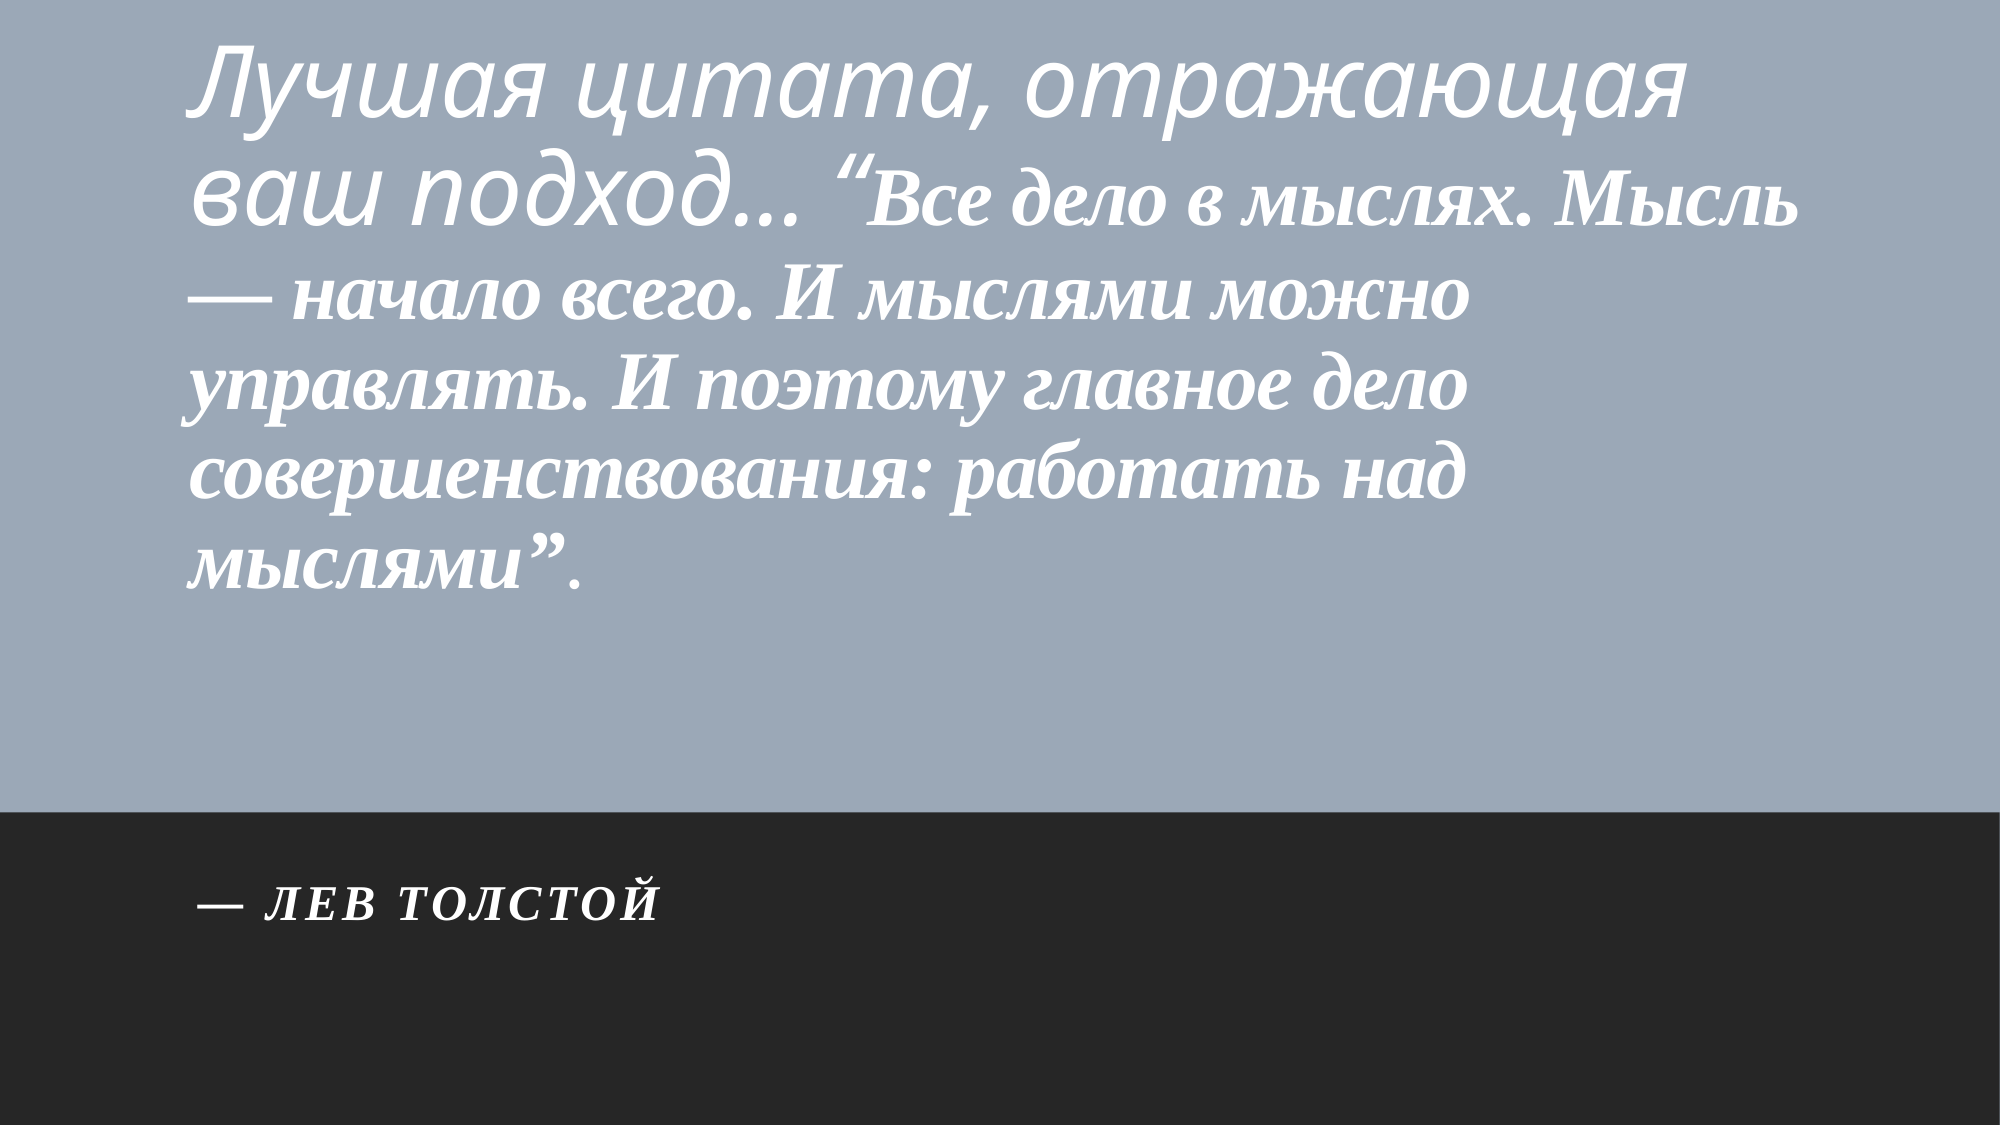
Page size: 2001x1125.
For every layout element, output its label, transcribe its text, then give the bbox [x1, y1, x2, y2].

text_box [0, 811, 2000, 1125]
subtitle — Лев Толстой [180, 857, 1831, 1045]
text_box [0, 0, 2000, 811]
title Лучшая цитата, отражающая ваш подход... “Все дело в мыслях. Мысль — начало всего. И мыслями можно управлять. И поэтому главное дело совершенствования: работать над мыслями”. [174, 0, 1825, 639]
